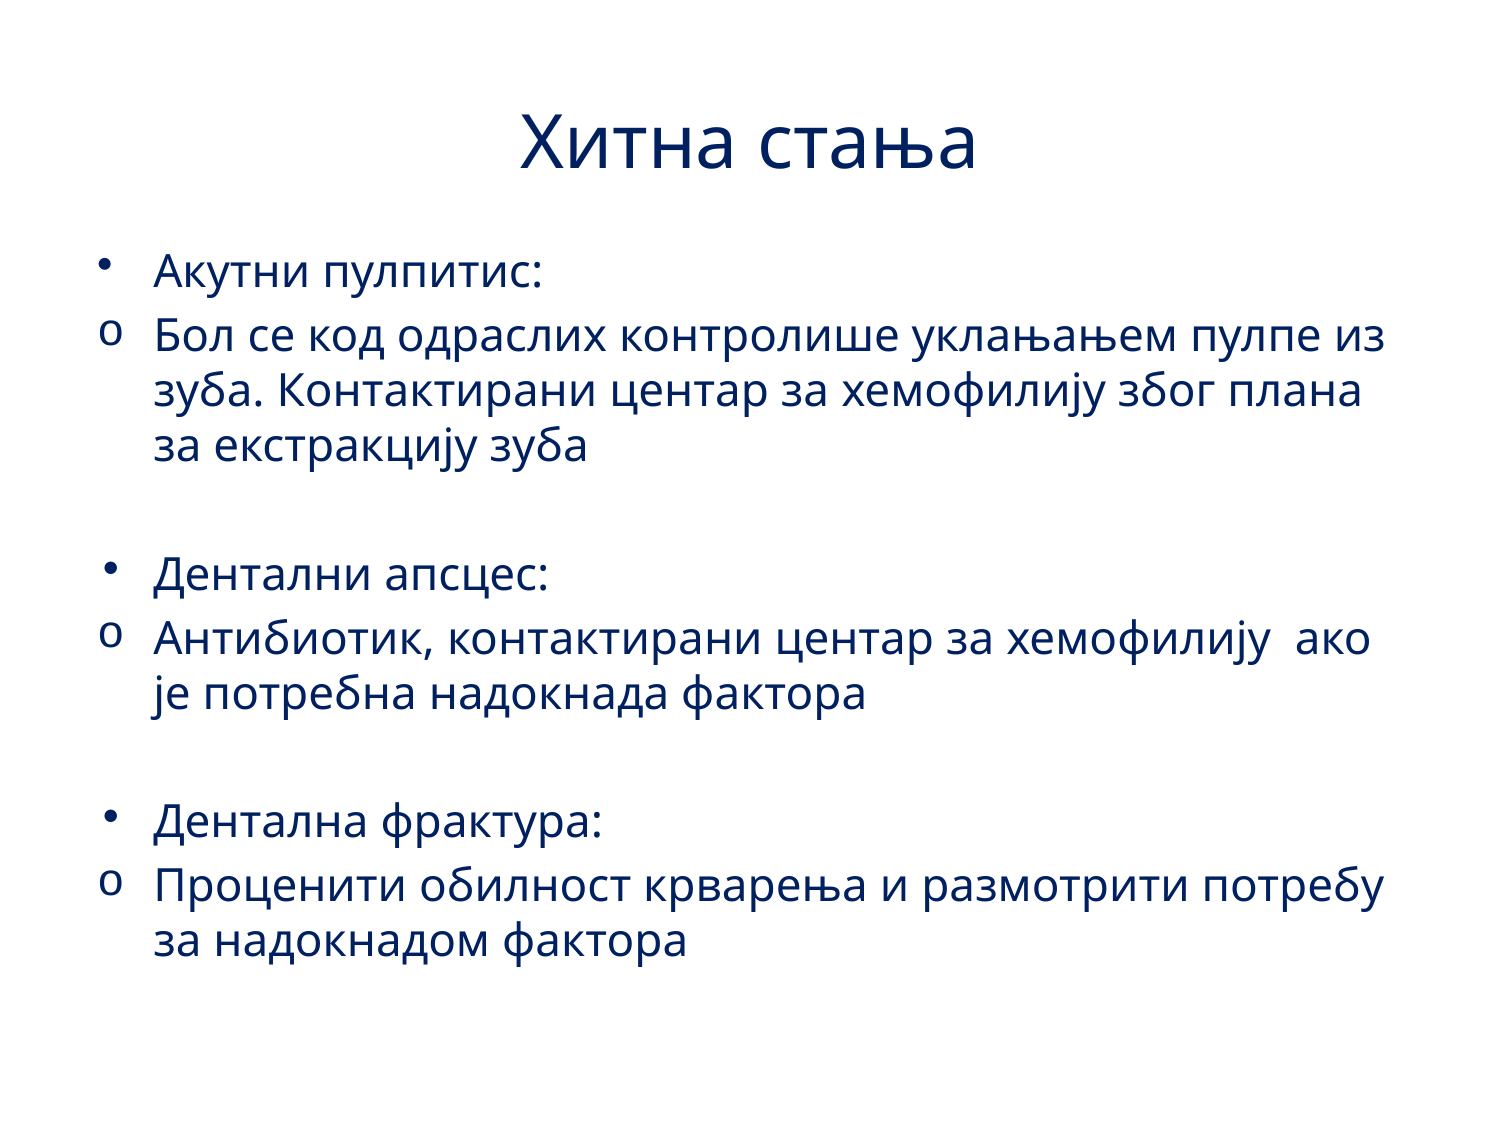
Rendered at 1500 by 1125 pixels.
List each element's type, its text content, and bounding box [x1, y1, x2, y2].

title Хитна стања [75, 45, 1425, 233]
list Акутни пулпитис: Бол се код одраслих контролише уклањањем пулпе из зуба. Контактирани центар за хемофилију због плана за екстракцију зуба Дентални апсцес: Антибиотик, контактирани центар за хемофилију ако је потребна надокнада фактора Дентална фрактура: Проценити обилност крварења и размотрити потребу за надокнадом фактора [82, 234, 1432, 977]
